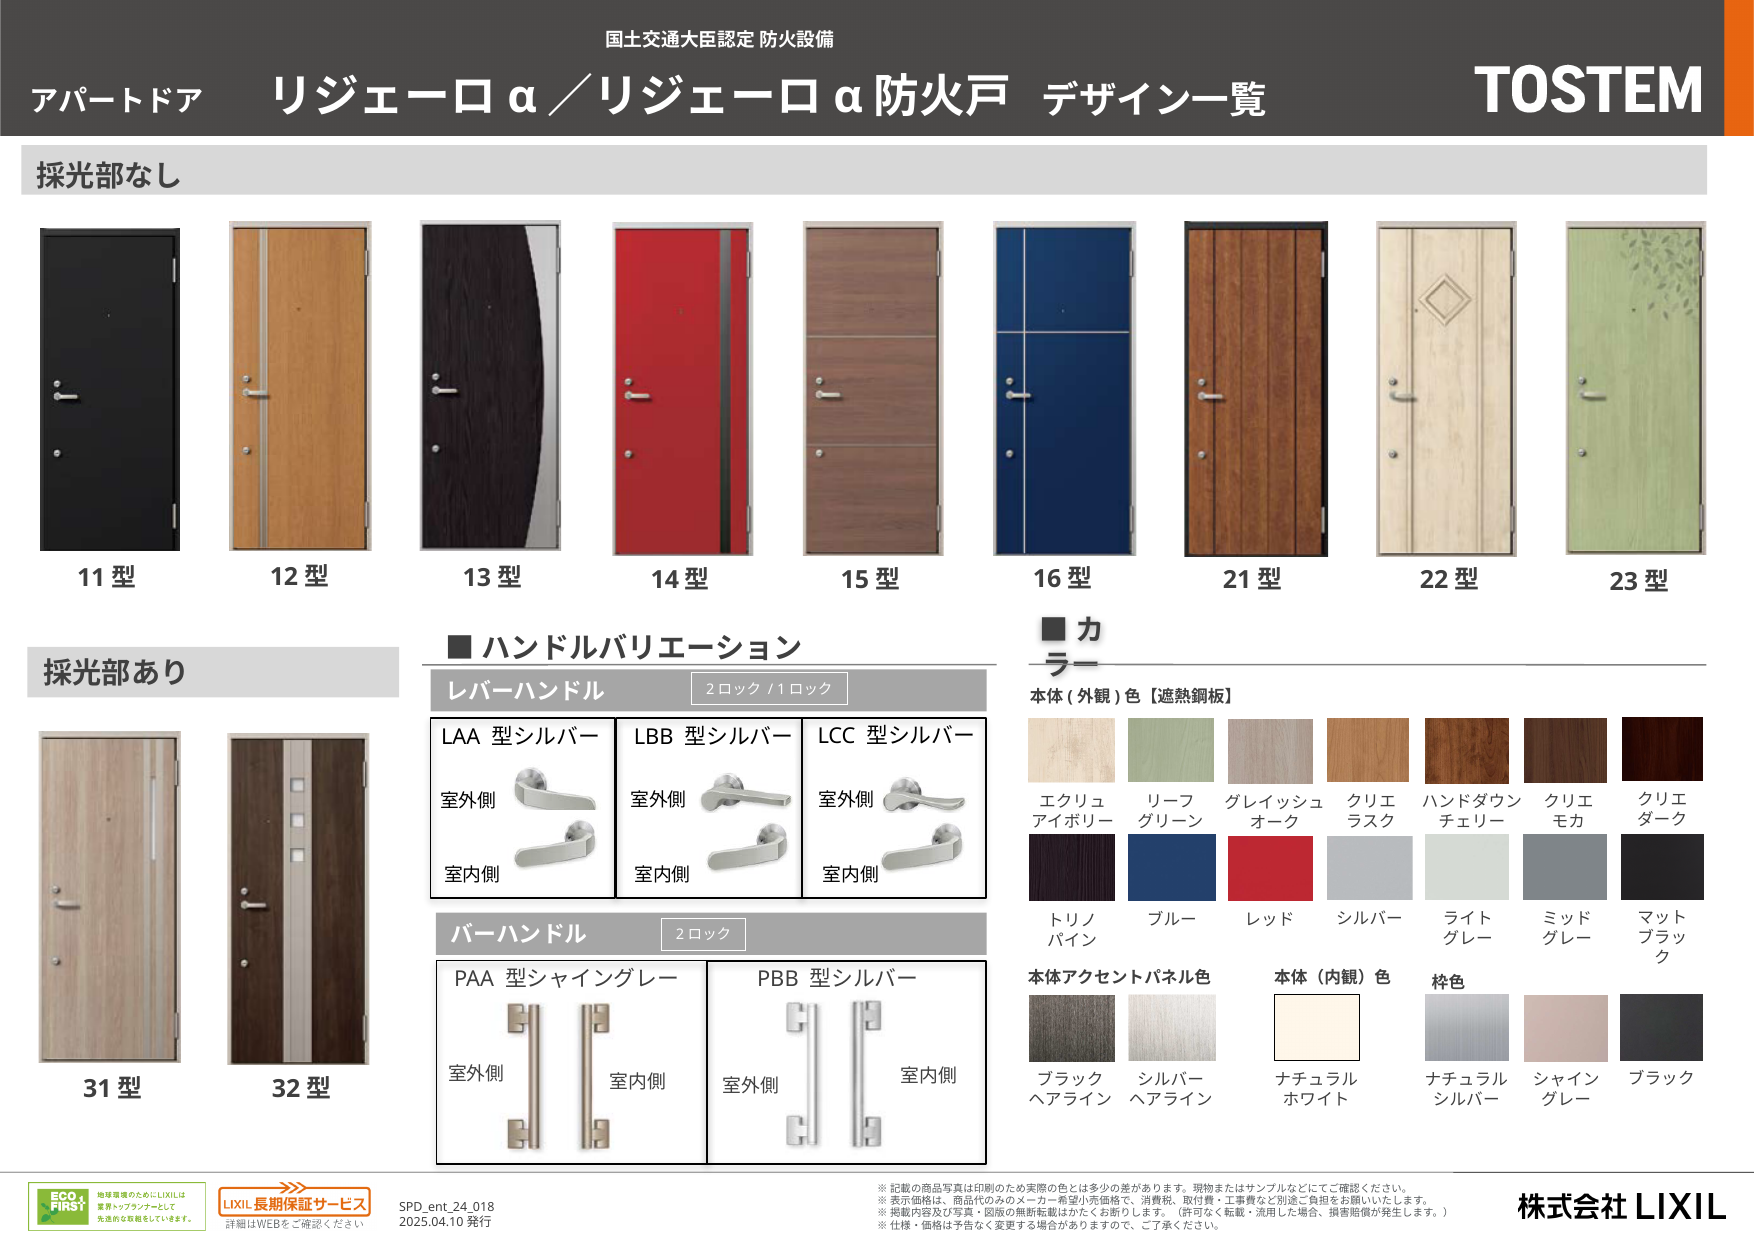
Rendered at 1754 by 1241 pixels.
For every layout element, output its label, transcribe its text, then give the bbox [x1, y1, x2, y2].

picture [1127, 994, 1216, 1061]
text_box デザイン一覧 [1041, 76, 1506, 122]
text_box 12型 [269, 560, 337, 591]
picture [228, 221, 372, 552]
picture [1565, 221, 1707, 556]
text_box 室外側 [440, 788, 461, 811]
text_box LBB 型シルバー [582, 723, 845, 750]
text_box 32型 [271, 1073, 339, 1103]
picture [1274, 994, 1360, 1061]
picture [0, 0, 1754, 136]
picture [490, 983, 555, 1165]
picture [38, 731, 182, 1063]
picture [992, 220, 1137, 556]
text_box 21型 [1222, 565, 1290, 594]
text_box LCC 型シルバー [766, 721, 1024, 749]
text_box 14型 [650, 564, 718, 594]
text_box 2ロック / 1ロック [691, 672, 848, 705]
text_box レッド [1226, 907, 1313, 937]
text_box [430, 749, 611, 899]
text_box クリエ ラスク [1328, 791, 1405, 834]
picture [1375, 221, 1518, 557]
text_box ブラック ヘアライン [1008, 1061, 1109, 1117]
picture [1326, 718, 1410, 783]
text_box 13型 [462, 561, 530, 592]
text_box 室外側 [818, 787, 829, 811]
text_box シャイン グレー [1504, 1061, 1628, 1117]
text_box 2ロック [661, 918, 746, 951]
text_box トリノ パイン [1029, 907, 1115, 958]
text_box 採光部なし [21, 150, 987, 200]
picture [1524, 718, 1607, 783]
picture [1184, 221, 1329, 557]
text_box リーフ グリーン [1117, 783, 1207, 839]
text_box シルバー [1317, 900, 1421, 936]
text_box [21, 145, 1708, 195]
text_box ナチュラル シルバー [1405, 1061, 1504, 1117]
text_box 15型 [840, 563, 908, 594]
picture [1228, 836, 1313, 901]
picture [832, 762, 973, 879]
text_box 室内側 [635, 1069, 696, 1093]
text_box クリエ モカ [1525, 783, 1612, 839]
text_box 16型 [1032, 563, 1100, 593]
text_box ■カラー [996, 610, 1148, 682]
text_box 31型 [83, 1072, 151, 1103]
picture [1028, 718, 1115, 783]
text_box 室内側 [822, 862, 830, 885]
text_box PAA 型シャイングレー [440, 964, 694, 991]
picture [1523, 834, 1607, 900]
text_box ライトグレー [1426, 907, 1509, 955]
picture [28, 1182, 206, 1231]
text_box PBB 型シルバー [706, 964, 970, 991]
text_box シルバー ヘアライン [1109, 1061, 1232, 1117]
text_box エクリュ アイボリー [1015, 783, 1117, 839]
picture [1127, 717, 1214, 783]
text_box 採光部あり [28, 647, 214, 698]
picture [1028, 834, 1115, 901]
text_box 国土交通大臣認定 防火設備 [605, 27, 835, 51]
text_box 23型 [1609, 564, 1677, 595]
text_box ブルー [1129, 907, 1215, 937]
picture [1518, 1193, 1726, 1219]
picture [209, 1182, 377, 1231]
text_box 枠色 [1416, 964, 1482, 1000]
picture [1620, 994, 1703, 1061]
text_box 室外側 [448, 1061, 485, 1084]
text_box 室内側 [444, 862, 530, 886]
picture [802, 221, 944, 556]
text_box 室内側 [634, 862, 655, 885]
text_box ブラック [1608, 1060, 1715, 1096]
picture [39, 227, 181, 552]
text_box ハンドダウンチェリー [1405, 783, 1525, 839]
picture [1425, 834, 1510, 901]
picture [1621, 717, 1703, 782]
text_box ナチュラル ホワイト [1254, 1061, 1378, 1117]
picture [612, 221, 754, 556]
text_box [801, 717, 987, 721]
text_box 室外側 [722, 1073, 761, 1097]
text_box 11型 [77, 561, 145, 592]
picture [766, 981, 904, 1163]
picture [1228, 718, 1314, 784]
text_box アパートドア [29, 82, 205, 118]
picture [1424, 994, 1509, 1061]
text_box [430, 717, 615, 722]
picture [465, 758, 604, 877]
text_box クリエ ダーク [1619, 786, 1705, 835]
text_box 本体（内観）色 [1259, 959, 1438, 995]
picture [1127, 834, 1216, 901]
text_box ミッドグレー [1524, 900, 1610, 956]
text_box [436, 960, 705, 1165]
text_box [706, 960, 987, 1165]
text_box SPD_ent_24_018 2025.04.10発行 [399, 1199, 606, 1230]
text_box 室外側 [630, 787, 652, 811]
picture [419, 219, 562, 552]
picture [227, 733, 370, 1065]
picture [557, 983, 632, 1165]
picture [1621, 834, 1704, 900]
text_box グレイッシュ オーク [1207, 784, 1328, 840]
text_box マット ブラック [1614, 899, 1711, 975]
text_box 22型 [1420, 566, 1488, 594]
text_box 室内側 [907, 1063, 986, 1087]
picture [1327, 836, 1413, 901]
text_box [616, 750, 796, 899]
text_box 本体アクセントパネル色 [1012, 959, 1233, 995]
picture [657, 758, 796, 879]
picture [1424, 718, 1509, 784]
text_box バーハンドル [435, 912, 987, 955]
text_box [27, 646, 400, 698]
text_box 本体(外観)色【遮熱鋼板】 [1015, 678, 1314, 713]
text_box LAA 型シルバー [422, 722, 620, 749]
picture [1028, 995, 1115, 1062]
text_box [801, 749, 987, 899]
picture [1523, 995, 1608, 1062]
text_box ■ハンドルバリエーション [430, 621, 936, 662]
text_box レバーハンドル [430, 672, 987, 712]
text_box [616, 717, 800, 723]
text_box リジェーロα／リジェーロα防火戸 [267, 66, 1011, 122]
